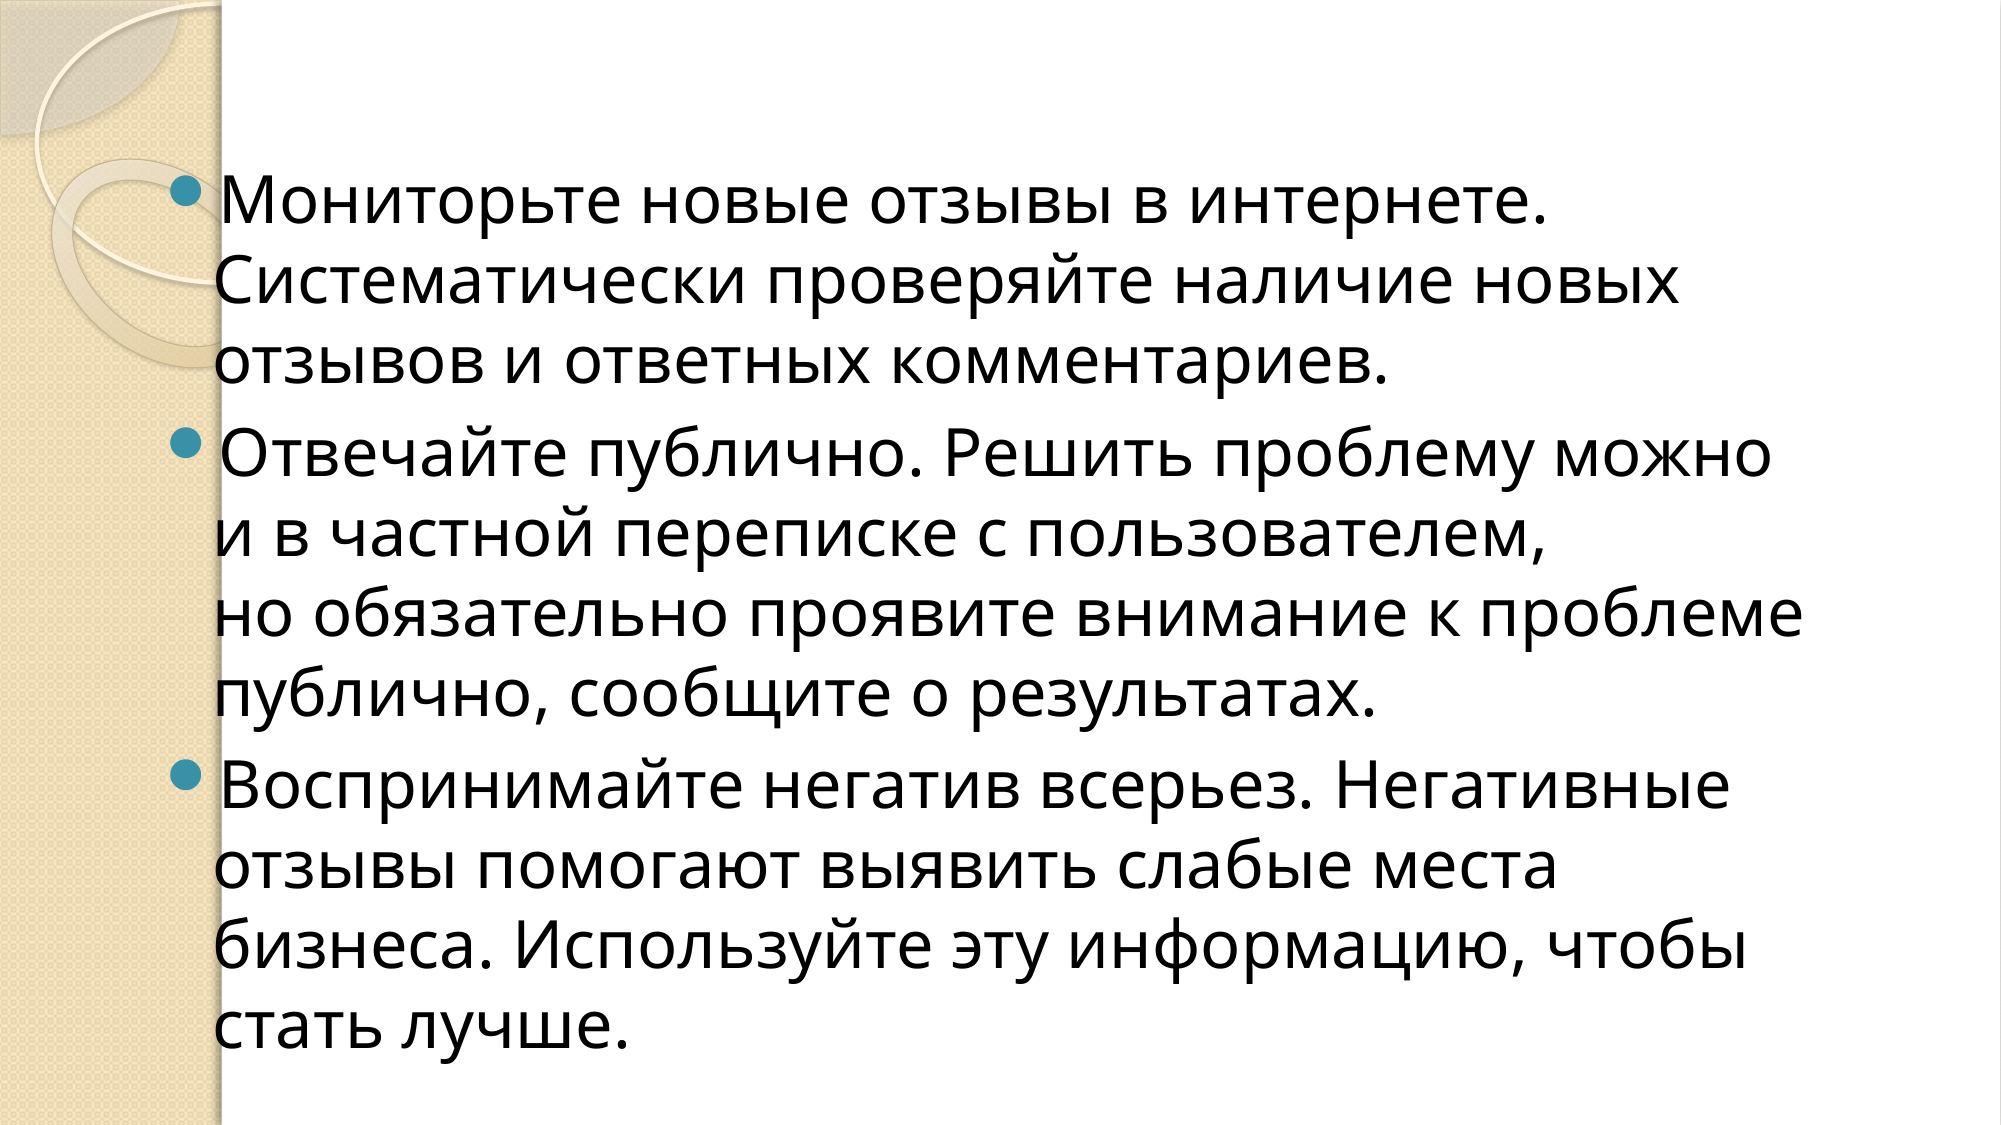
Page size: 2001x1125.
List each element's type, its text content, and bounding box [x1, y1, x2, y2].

list Мониторьте новые отзывы в интернете. Систематически проверяйте наличие новых отзывов и ответных комментариев. Отвечайте публично. Решить проблему можно и в частной переписке с пользователем, но обязательно проявите внимание к проблеме публично, сообщите о результатах. Воспринимайте негатив всерьез. Негативные отзывы помогают выявить слабые места бизнеса. Используйте эту информацию, чтобы стать лучше. [137, 149, 1863, 1014]
